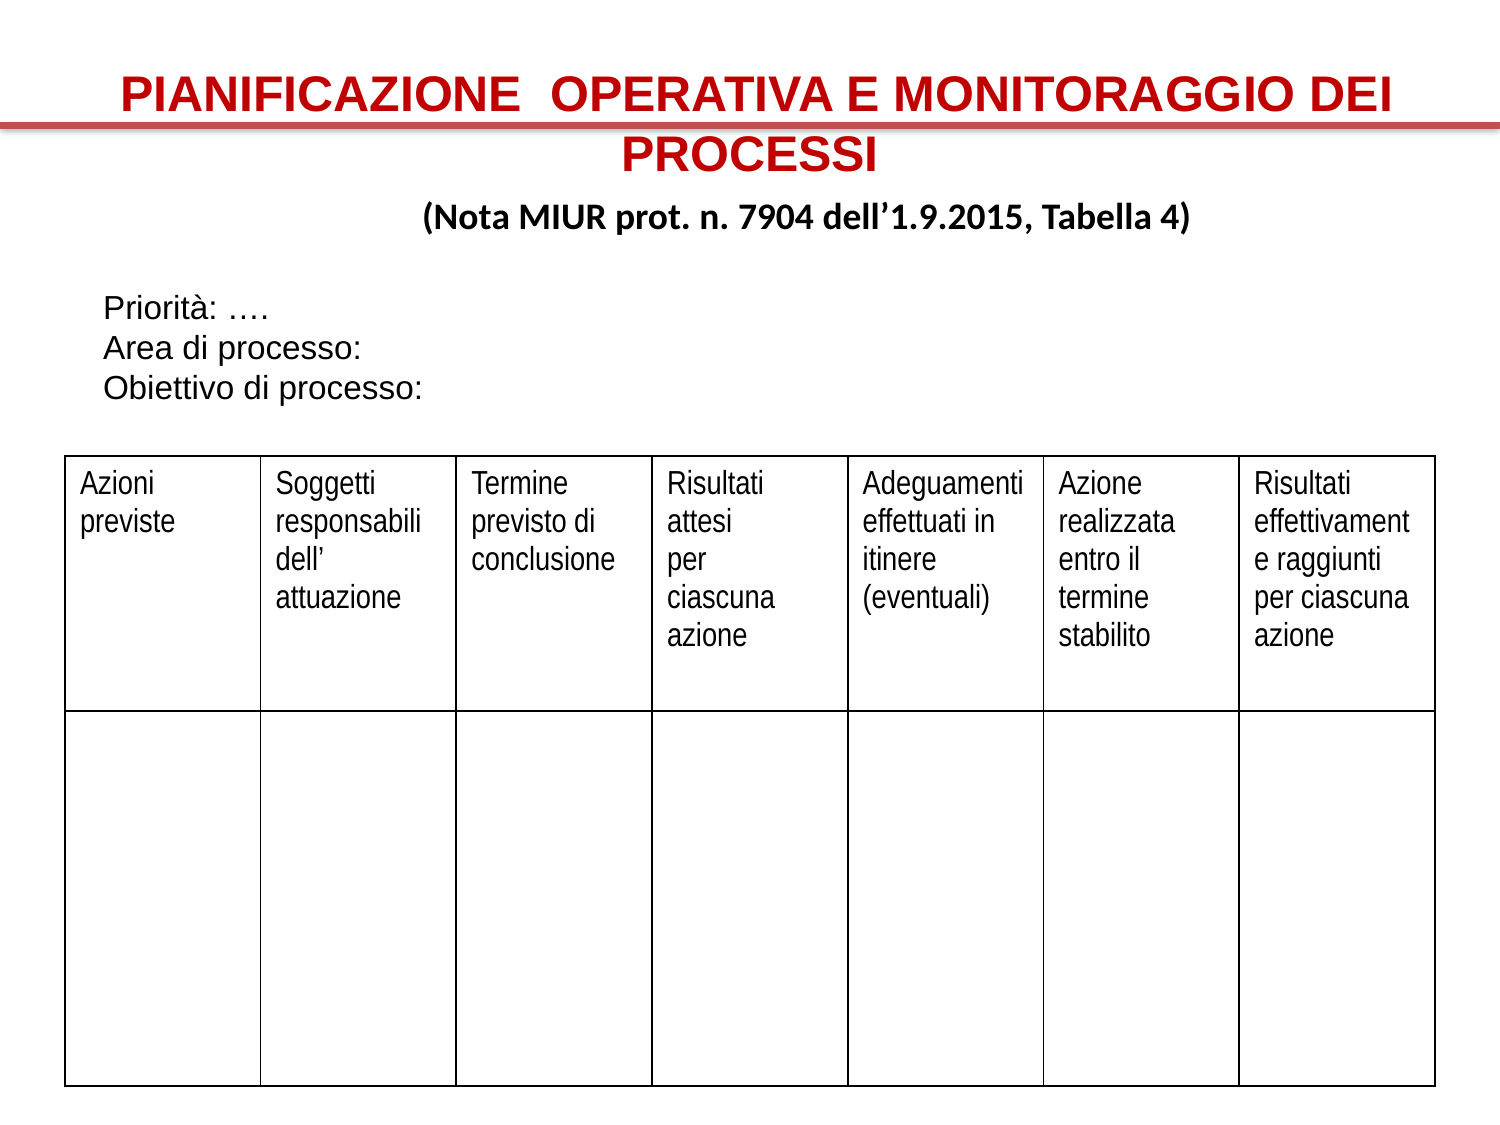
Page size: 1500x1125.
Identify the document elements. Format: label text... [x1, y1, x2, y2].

text_box PIANIFICAZIONE OPERATIVA E MONITORAGGIO DEI PROCESSI [29, 54, 1471, 124]
table_cell [457, 712, 651, 1085]
table_cell [849, 712, 1043, 1085]
table_header Termine previsto di conclusione [457, 457, 651, 710]
text_box PIANIFICAZIONE OPERATIVA E MONITORAGGIO DEI PROCESSI [29, 134, 1471, 190]
table_header Azione realizzata entro il termine stabilito [1044, 457, 1238, 710]
table_header Risultati attesi per ciascuna azione [653, 457, 847, 710]
table_cell [1240, 712, 1434, 1085]
table_cell [66, 712, 260, 1085]
table_cell [653, 712, 847, 1085]
table_header Adeguamenti effettuati in itinere (eventuali) [849, 457, 1043, 710]
table_header Risultati effettivamente raggiunti per ciascuna azione [1240, 457, 1434, 710]
text_box (Nota MIUR prot. n. 7904 dell’1.9.2015, Tabella 4) [407, 184, 1223, 245]
table_cell [1044, 712, 1238, 1085]
table_header Azioni previste [66, 457, 260, 710]
table_header Soggetti responsabili dell’ attuazione [261, 457, 455, 710]
text_box Priorità: …. Area di processo: Obiettivo di processo: [88, 278, 1329, 414]
table_cell [261, 712, 455, 1085]
